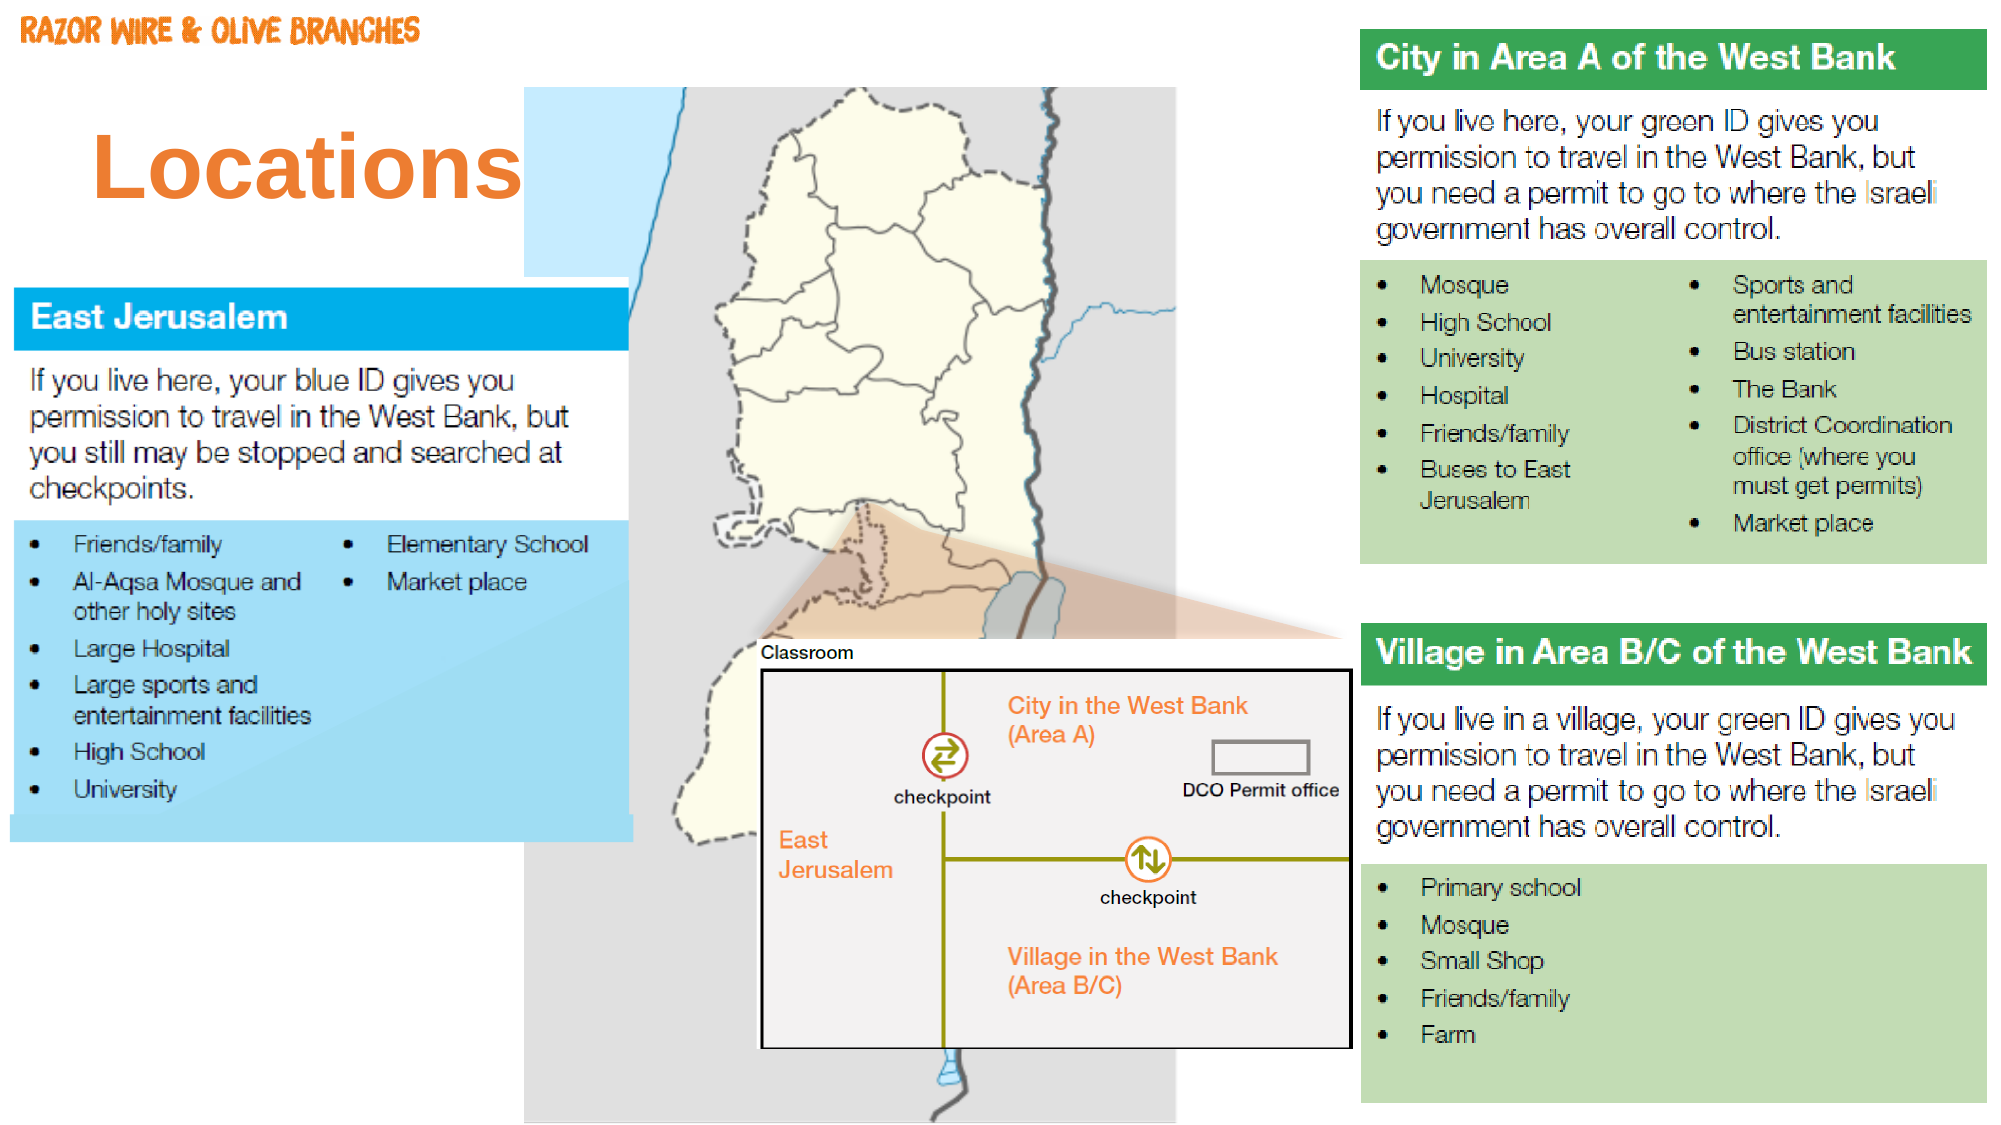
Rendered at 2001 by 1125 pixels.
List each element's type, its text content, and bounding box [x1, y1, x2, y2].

picture [2, 87, 1178, 1125]
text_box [729, 391, 1354, 1049]
title Locations [76, 59, 552, 275]
picture [1359, 15, 1998, 1103]
picture [21, 16, 420, 46]
